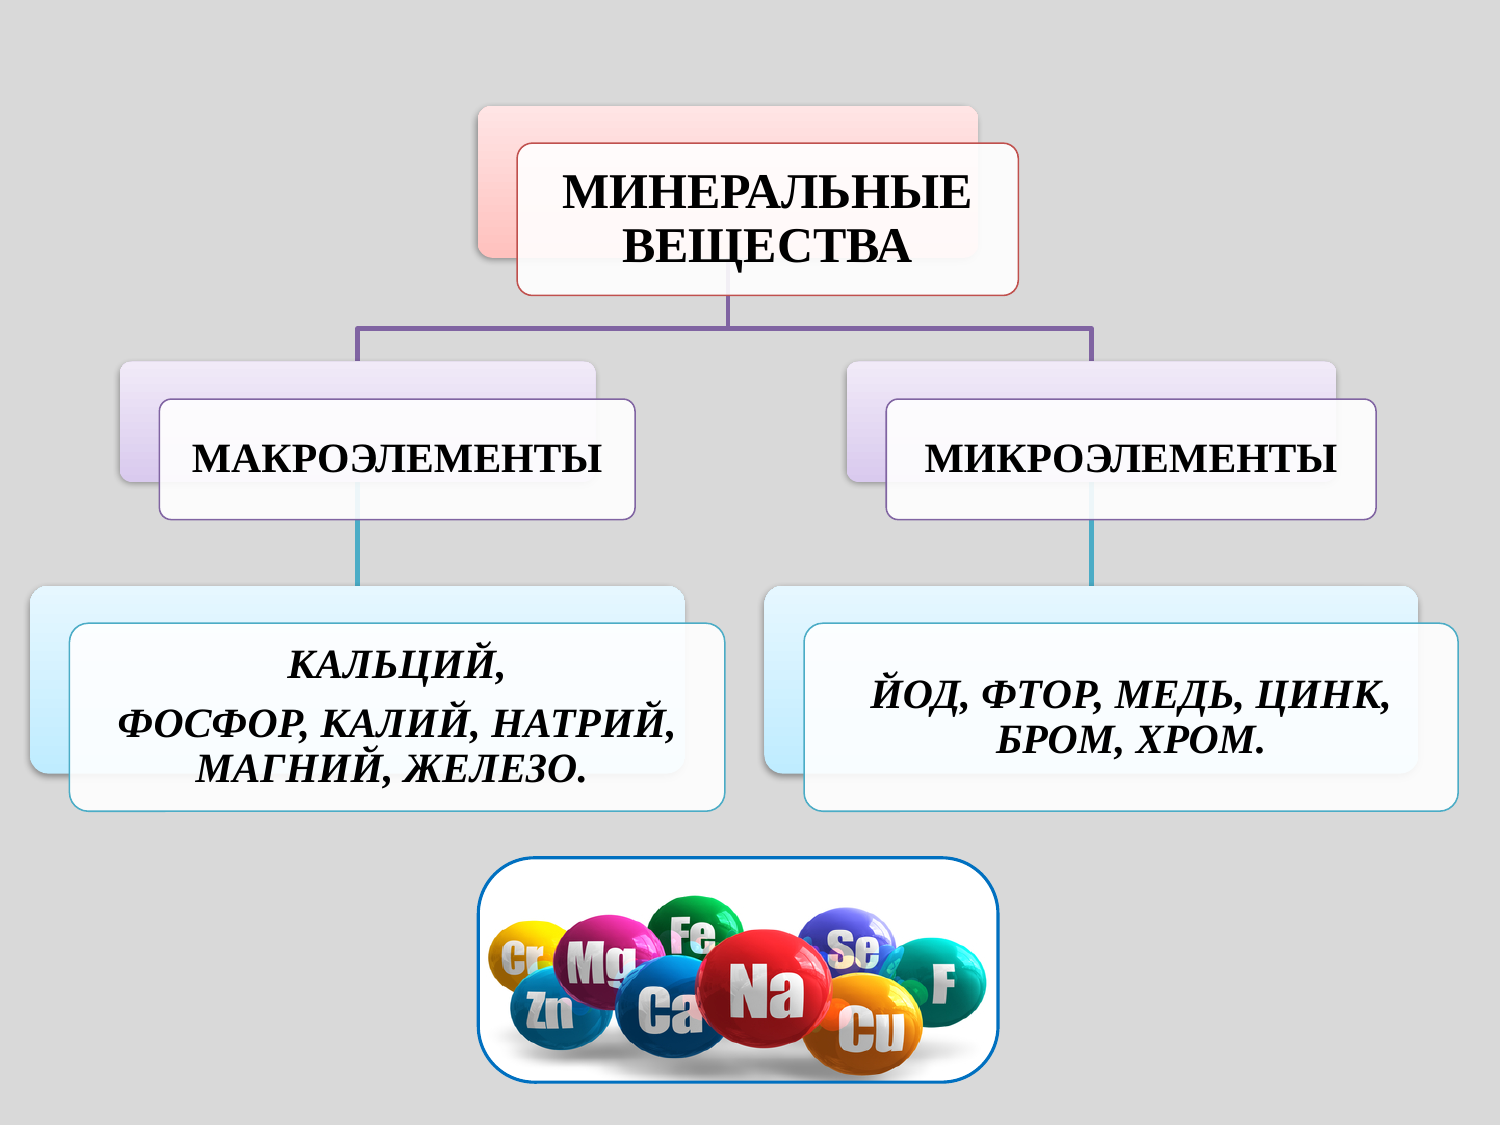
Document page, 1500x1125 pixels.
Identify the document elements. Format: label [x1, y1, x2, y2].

text_box [29, 0, 1459, 918]
picture [478, 857, 999, 1083]
